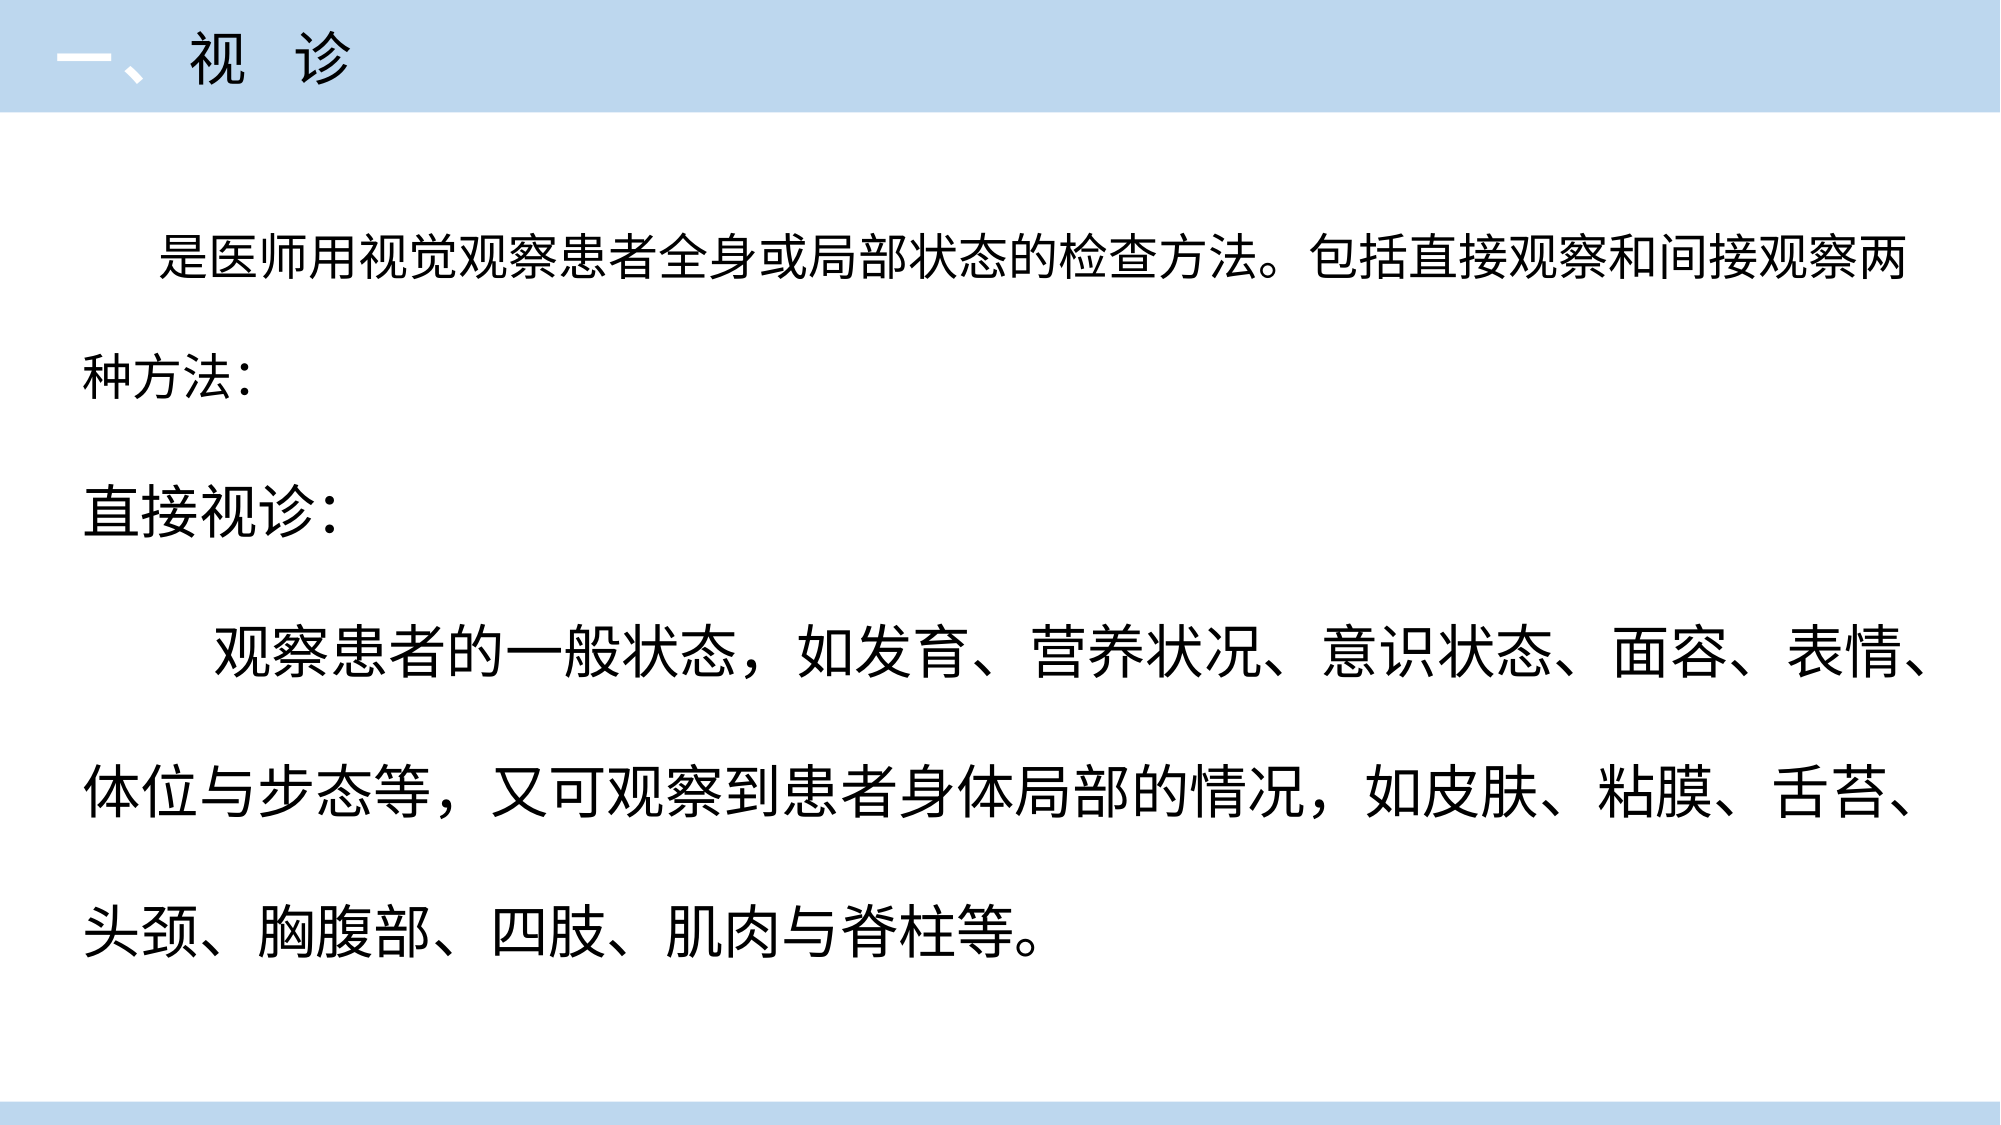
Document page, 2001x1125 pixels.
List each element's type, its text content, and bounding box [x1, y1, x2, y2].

text_box 一、视 诊 [44, 16, 365, 98]
list 是医师用视觉观察患者全身或局部状态的检查方法。包括直接观察和间接观察两种方法： 直接视诊： 观察患者的一般状态，如发育、营养状况、意识状态、面容、表情、体位与步态等，又可观察到患者身体局部的情况，如皮肤、粘膜、舌苔、头颈、胸腹部、四肢、肌肉与脊柱等。 [67, 157, 1928, 1054]
